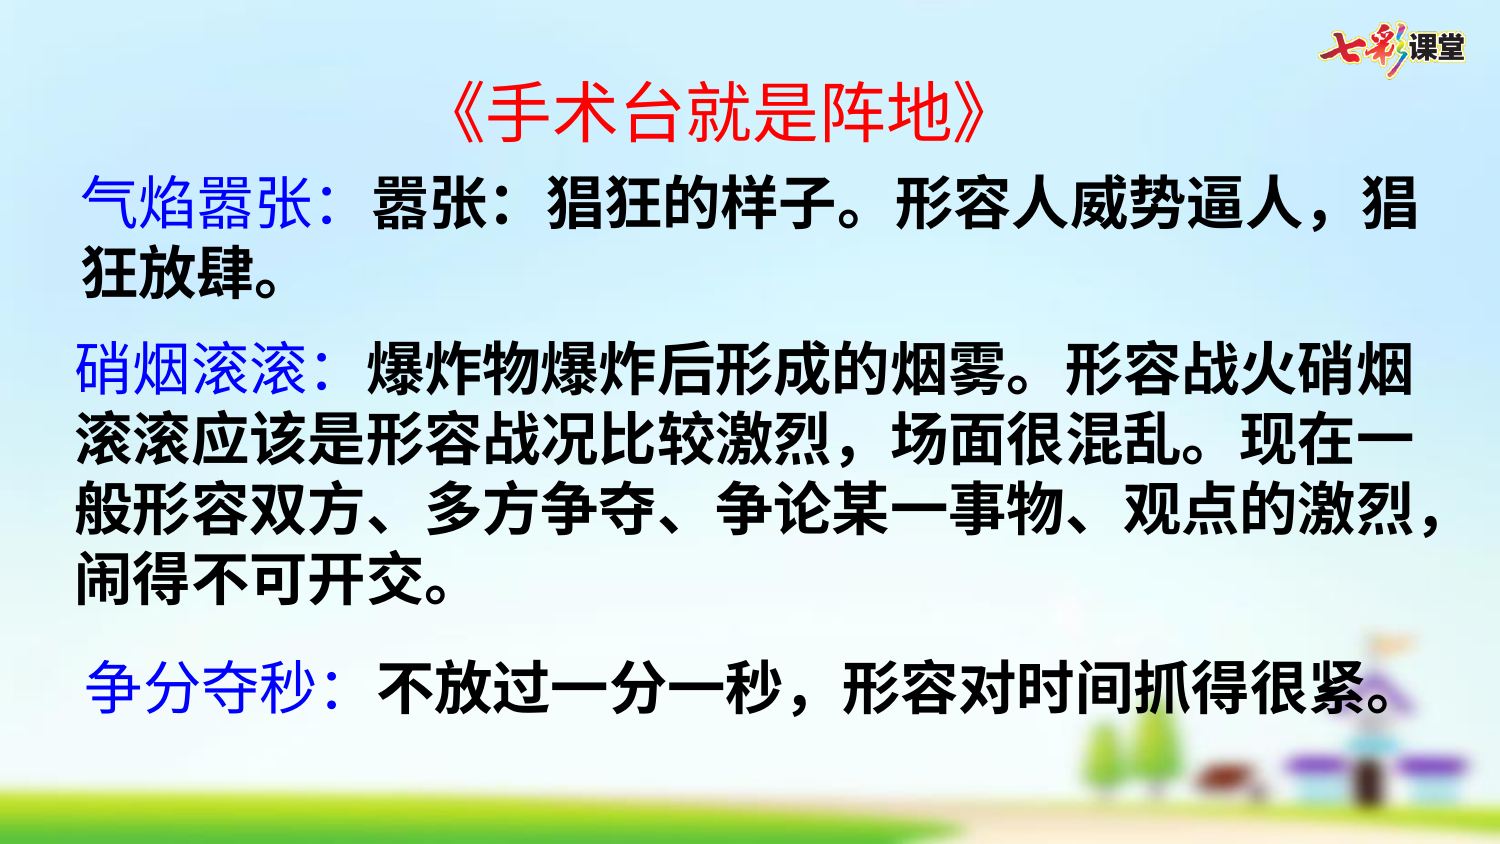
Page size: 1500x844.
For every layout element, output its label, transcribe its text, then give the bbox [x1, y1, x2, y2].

picture [0, 0, 1500, 844]
text_box 《手术台就是阵地》 [404, 63, 1035, 158]
text_box 争分夺秒：不放过一分一秒，形容对时间抓得很紧。 [70, 643, 1467, 729]
text_box 硝烟滚滚：爆炸物爆炸后形成的烟雾。形容战火硝烟滚滚应该是形容战况比较激烈，场面很混乱。现在一般形容双方、多方争夺、争论某一事物、观点的激烈，闹得不可开交。 [60, 324, 1477, 620]
text_box 气焰嚣张：嚣张：猖狂的样子。形容人威势逼人，猖狂放肆。 [65, 159, 1472, 314]
